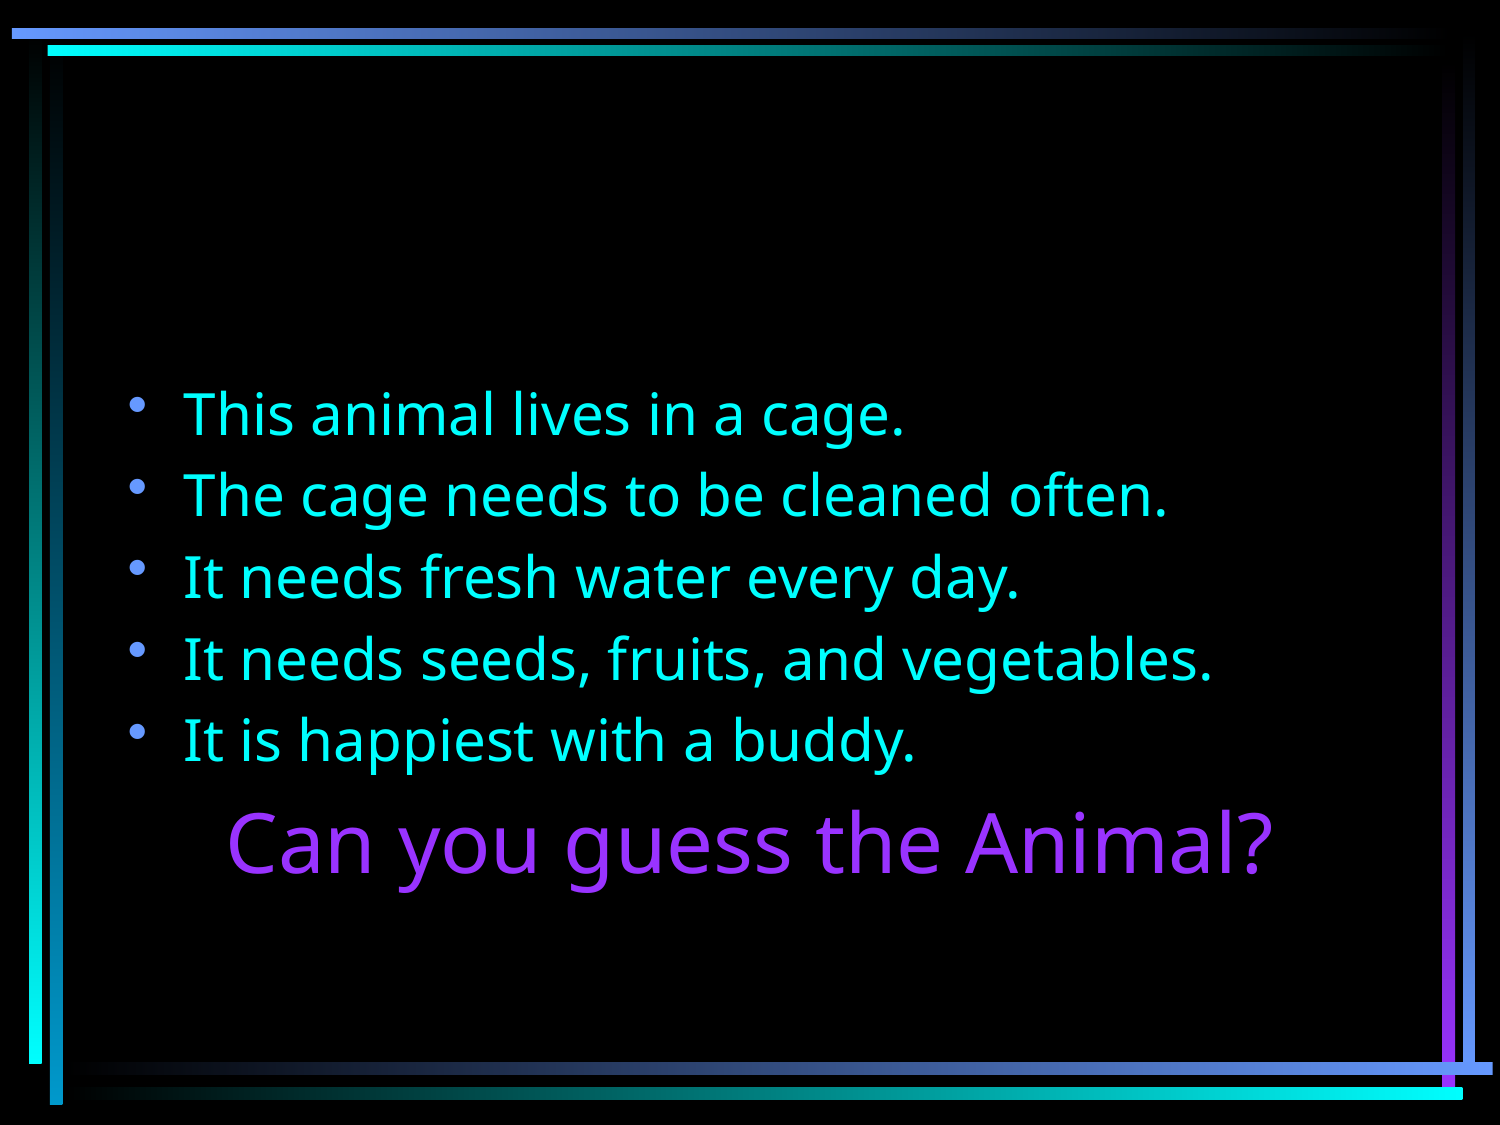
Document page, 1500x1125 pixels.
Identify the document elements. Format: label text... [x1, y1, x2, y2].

list This animal lives in a cage. The cage needs to be cleaned often. It needs fresh water every day. It needs seeds, fruits, and vegetables. It is happiest with a buddy. Can you guess the Animal? [112, 287, 1388, 976]
